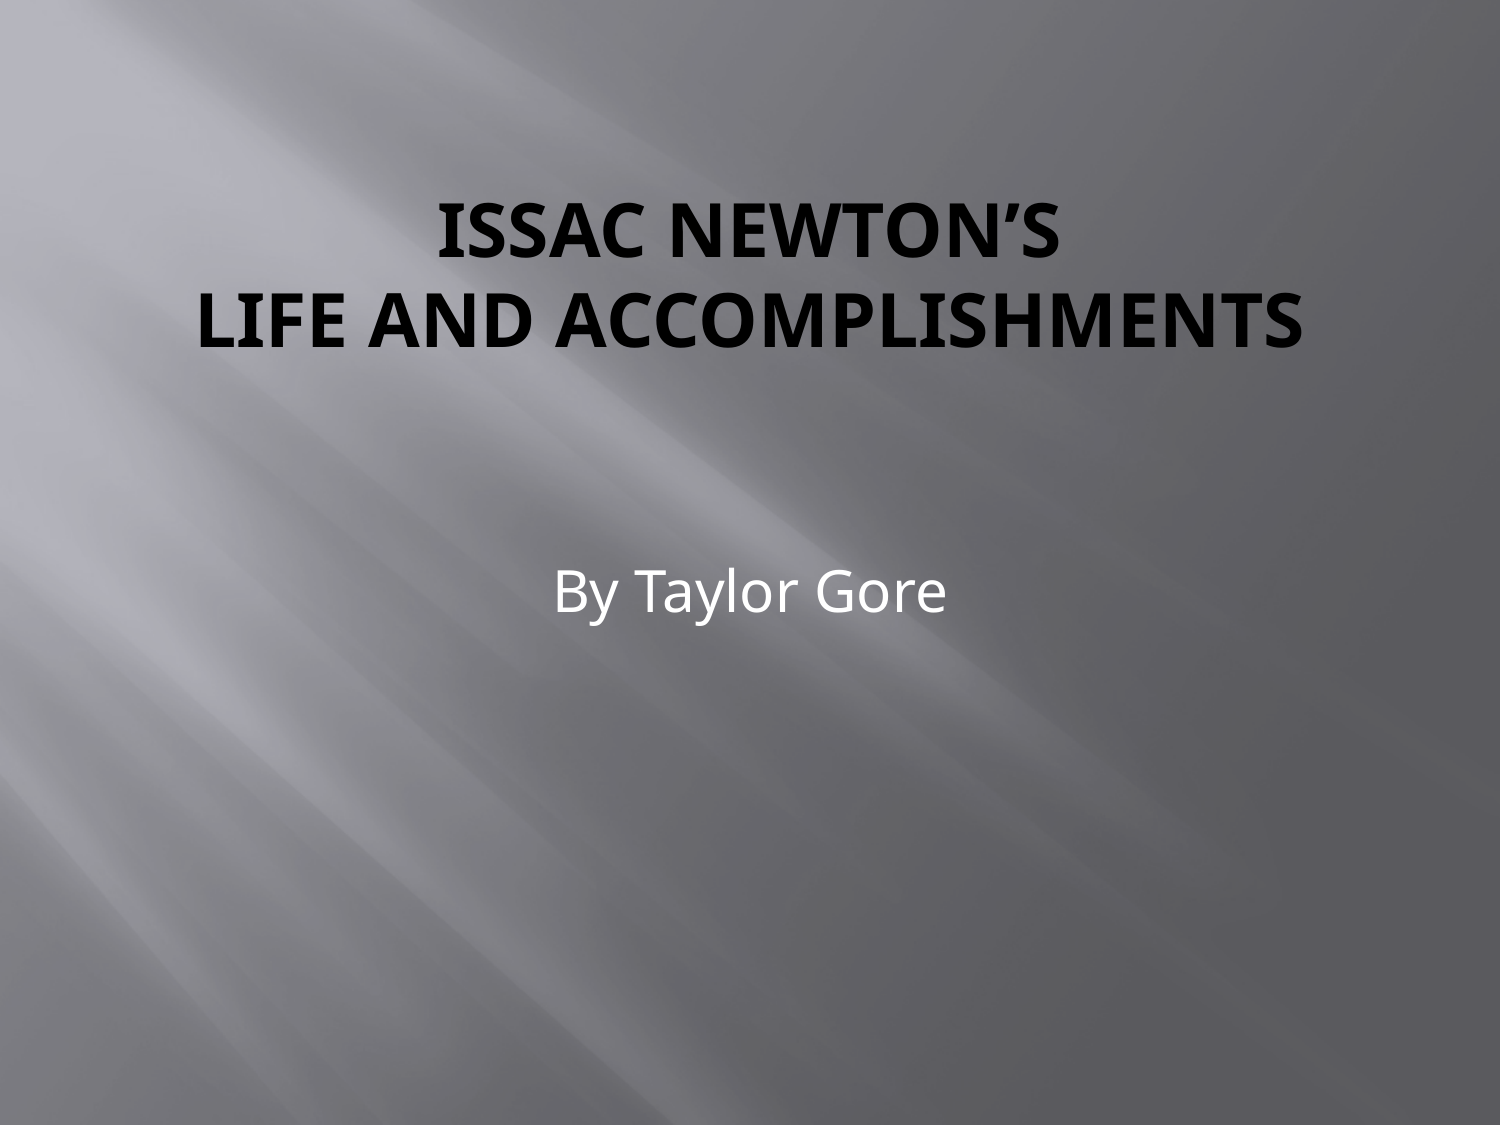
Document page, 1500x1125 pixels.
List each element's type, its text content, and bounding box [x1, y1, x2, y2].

title ISSAC NEWTON’S LIFE AND ACCOMPLISHMENTS [112, 99, 1388, 363]
subtitle By Taylor Gore [225, 546, 1275, 834]
